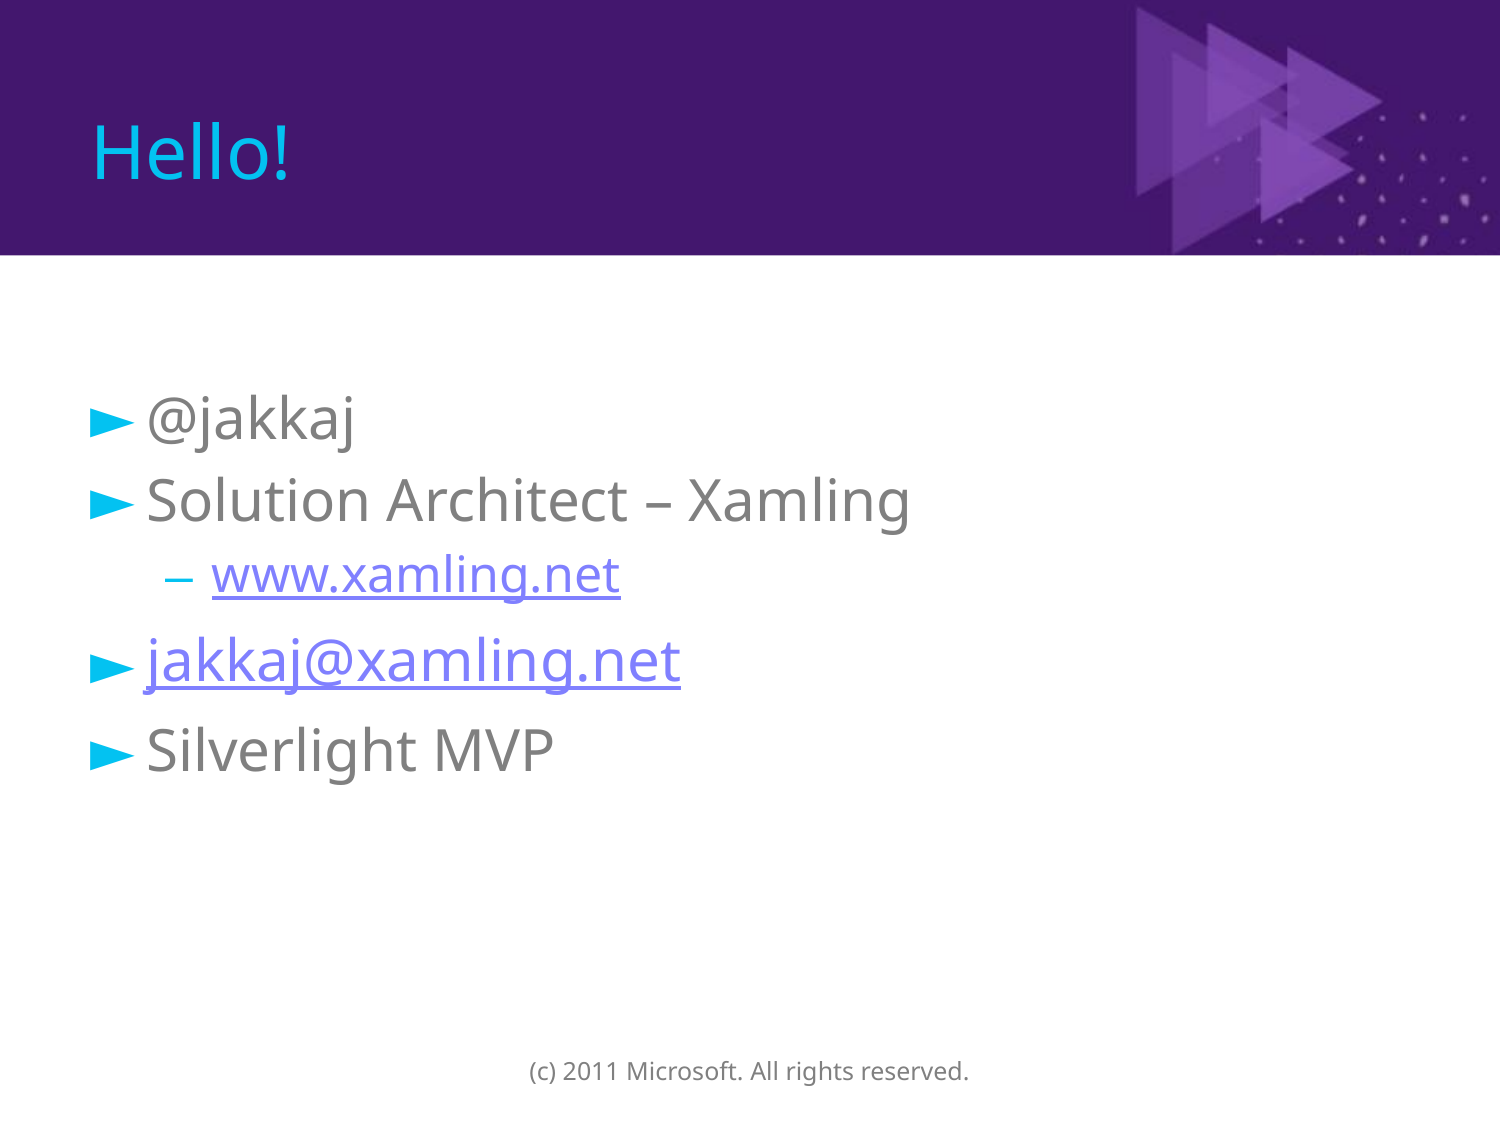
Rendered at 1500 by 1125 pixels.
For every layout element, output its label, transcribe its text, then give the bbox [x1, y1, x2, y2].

title Hello! [75, 56, 1425, 244]
list @jakkaj Solution Architect – Xamling www.xamling.net jakkaj@xamling.net Silverlight MVP [75, 373, 1425, 1005]
picture [0, 0, 1500, 255]
footer (c) 2011 Microsoft. All rights reserved. [512, 1042, 988, 1103]
